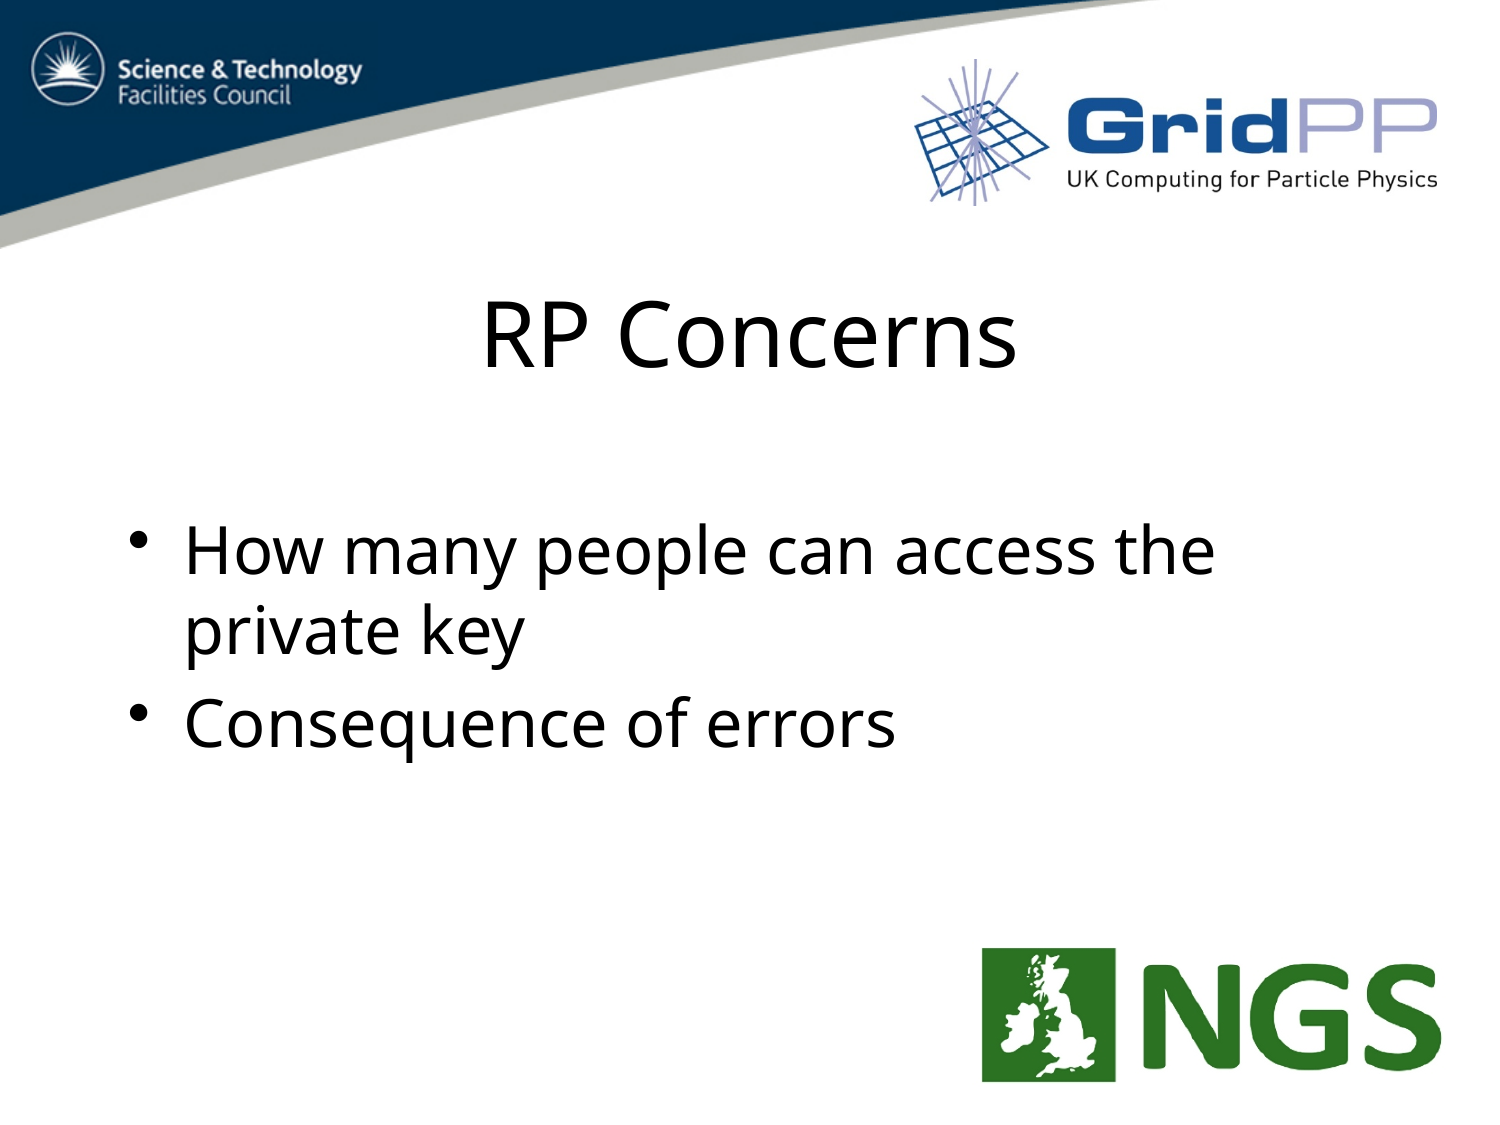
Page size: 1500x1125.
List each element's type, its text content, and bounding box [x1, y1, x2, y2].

list How many people can access the private key Consequence of errors [112, 499, 1388, 1001]
picture [0, 0, 1437, 249]
picture [972, 940, 1448, 1090]
title RP Concerns [112, 237, 1388, 426]
